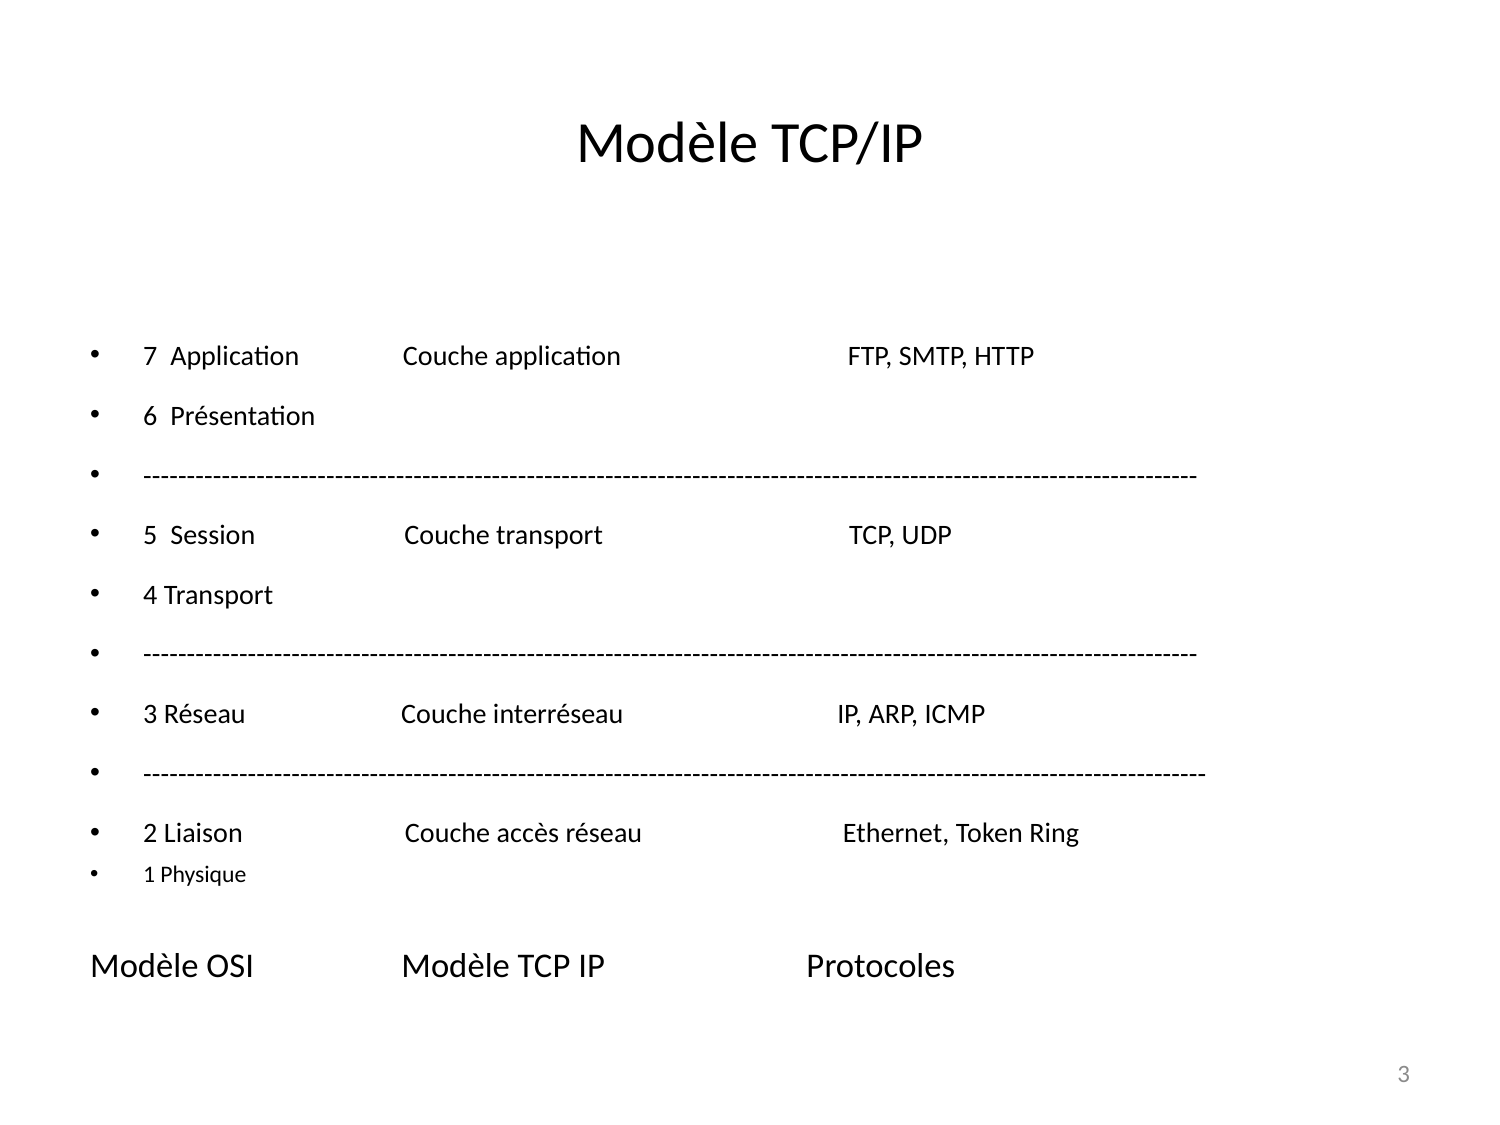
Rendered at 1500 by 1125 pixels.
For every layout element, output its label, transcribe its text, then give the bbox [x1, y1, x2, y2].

slide_number 3 [1074, 1042, 1425, 1103]
title Modèle TCP/IP [75, 45, 1425, 233]
list 7 Application Couche application FTP, SMTP, HTTP 6 Présentation ------------------------------------------------------------------------------------------------------------------------- 5 Session Couche transport TCP, UDP 4 Transport ------------------------------------------------------------------------------------------------------------------------- 3 Réseau Couche interréseau IP, ARP, ICMP -------------------------------------------------------------------------------------------------------------------------- 2 Liaison Couche accès réseau Ethernet, Token Ring 1 Physique Modèle OSI Modèle TCP IP Protocoles [75, 262, 1425, 1005]
